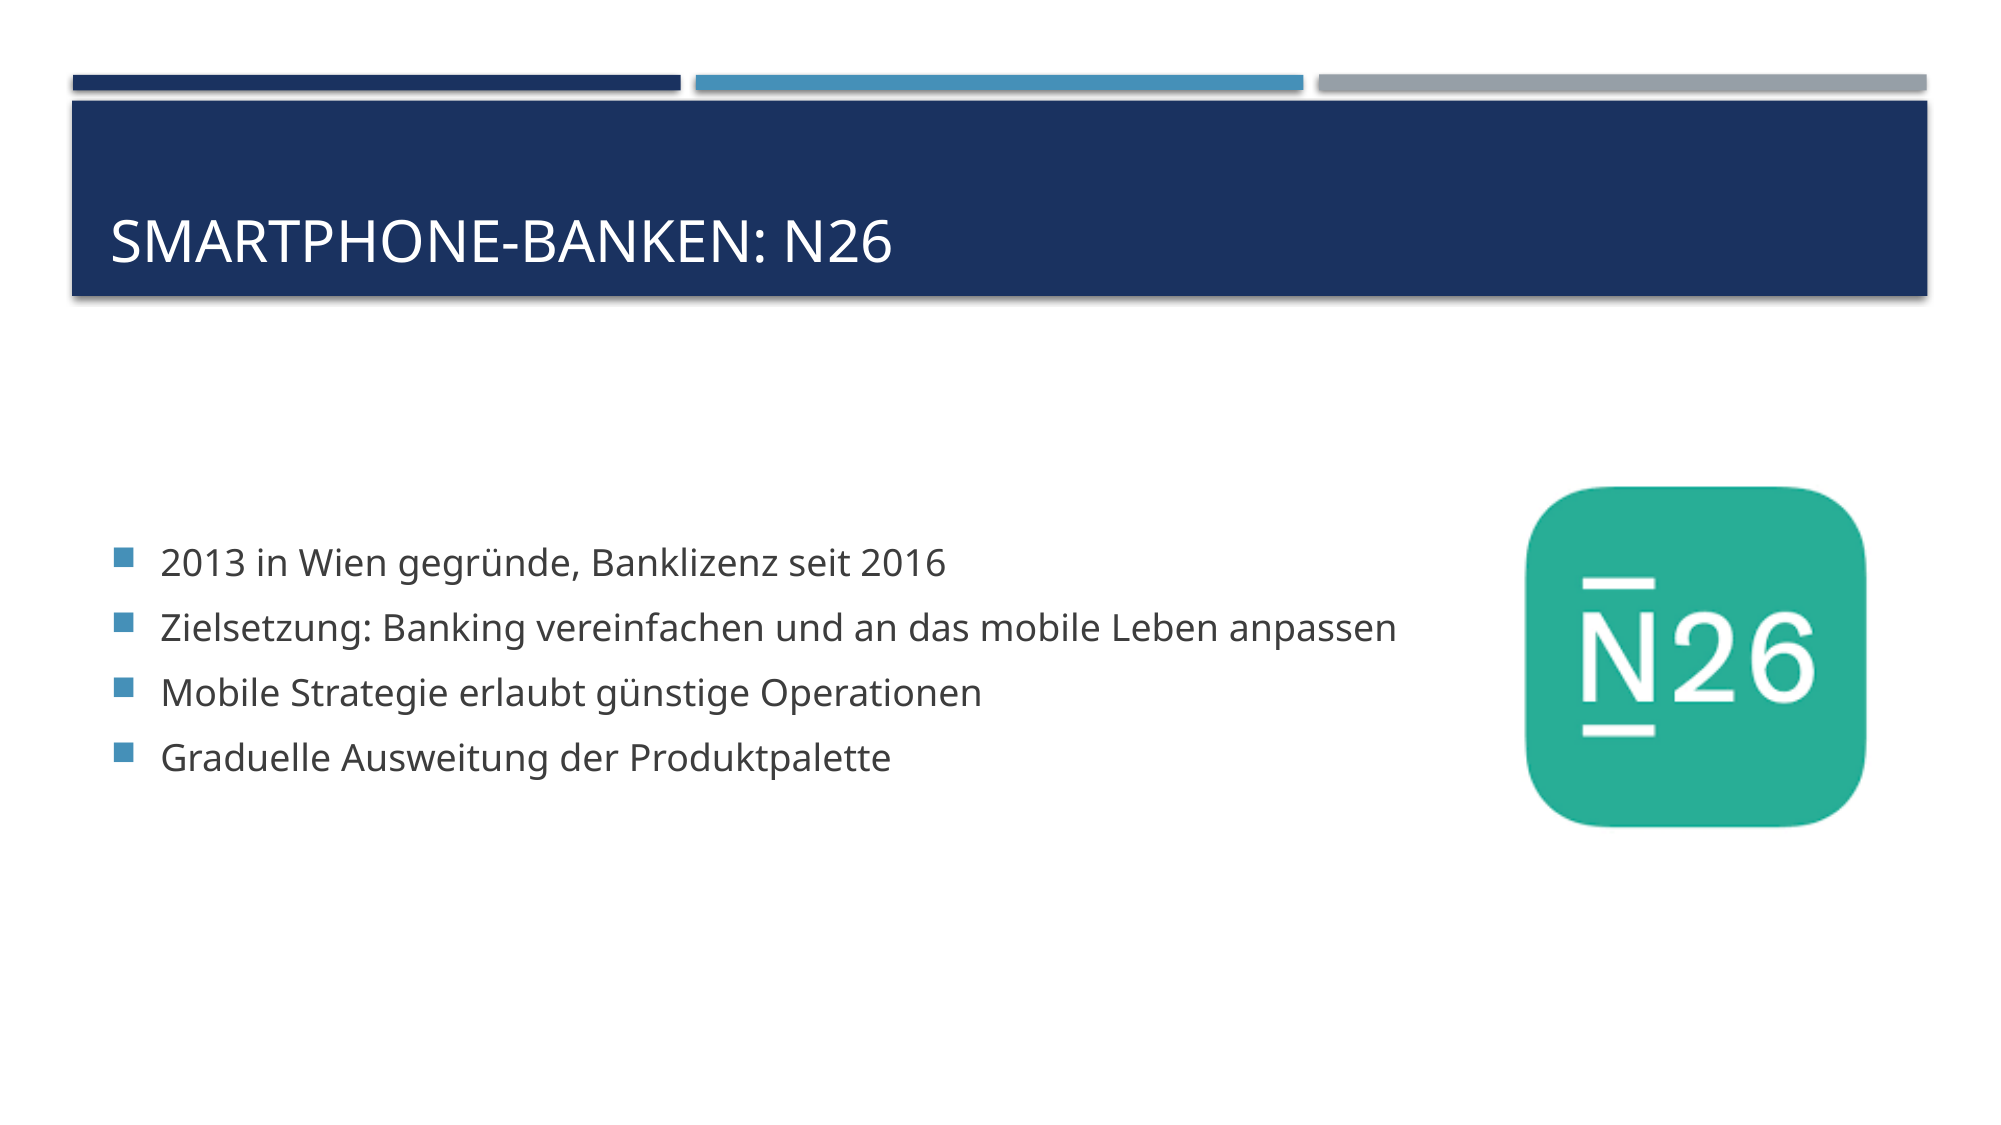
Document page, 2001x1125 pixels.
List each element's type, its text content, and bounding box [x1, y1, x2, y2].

title Smartphone-banken: n26 [95, 115, 1905, 282]
list 2013 in Wien gegründe, Banklizenz seit 2016 Zielsetzung: Banking vereinfachen und an das mobile Leben anpassen Mobile Strategie erlaubt günstige Operationen Graduelle Ausweitung der Produktpalette [95, 357, 1905, 962]
picture [1424, 455, 1966, 863]
